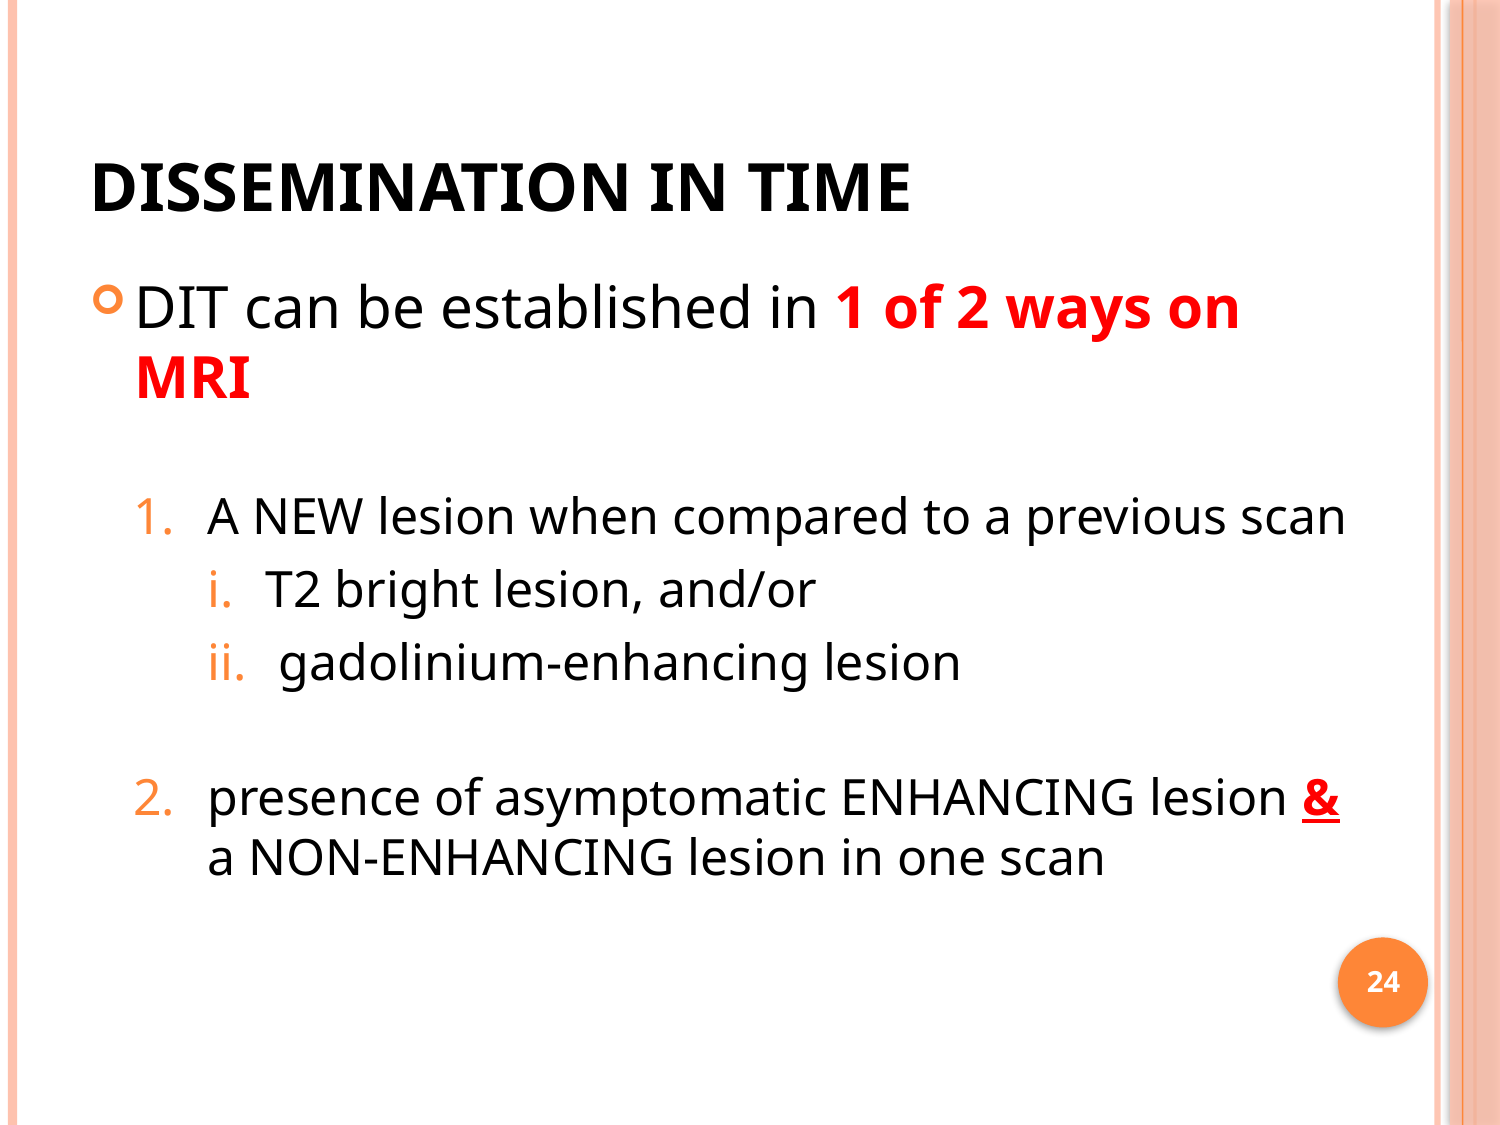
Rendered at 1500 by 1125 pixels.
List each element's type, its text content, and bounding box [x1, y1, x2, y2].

list DIT can be established in 1 of 2 ways on MRI A NEW lesion when compared to a previous scan T2 bright lesion, and/or gadolinium-enhancing lesion presence of asymptomatic ENHANCING lesion & a NON-ENHANCING lesion in one scan [75, 262, 1372, 1062]
title Dissemination in Time [75, 45, 1300, 233]
slide_number 24 [1333, 940, 1434, 1027]
